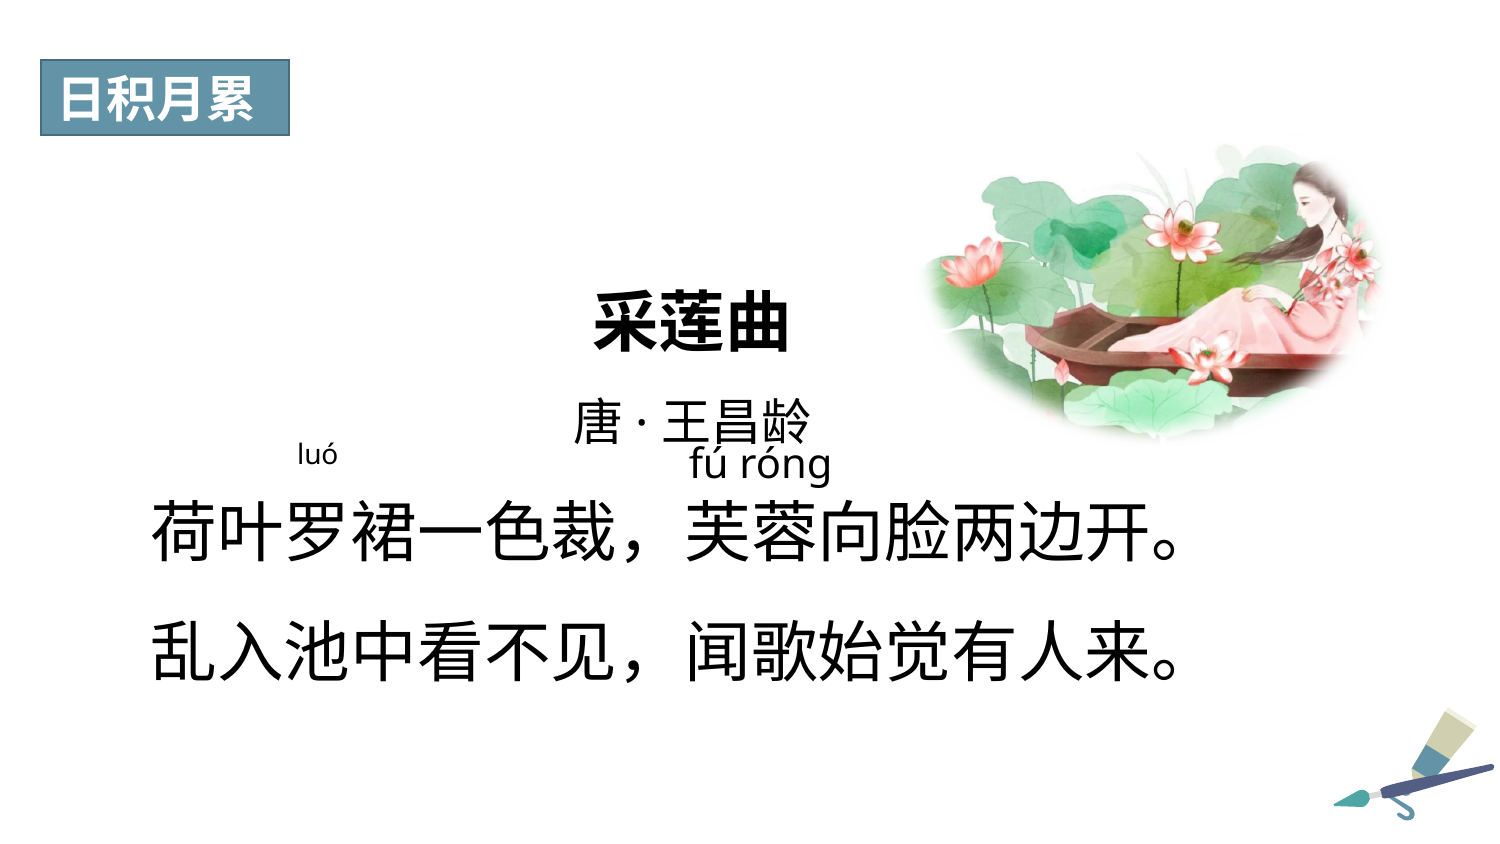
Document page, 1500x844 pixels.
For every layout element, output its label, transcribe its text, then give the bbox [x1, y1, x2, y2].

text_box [1358, 708, 1481, 844]
text_box luó [282, 428, 436, 478]
text_box 日积月累 [40, 59, 290, 136]
text_box 采莲曲 唐·王昌龄 荷叶罗裙一色裁，芙蓉向脸两边开。 乱入池中看不见，闻歌始觉有人来。 [135, 232, 1249, 698]
text_box fú róng [663, 428, 919, 494]
picture [913, 95, 1393, 448]
